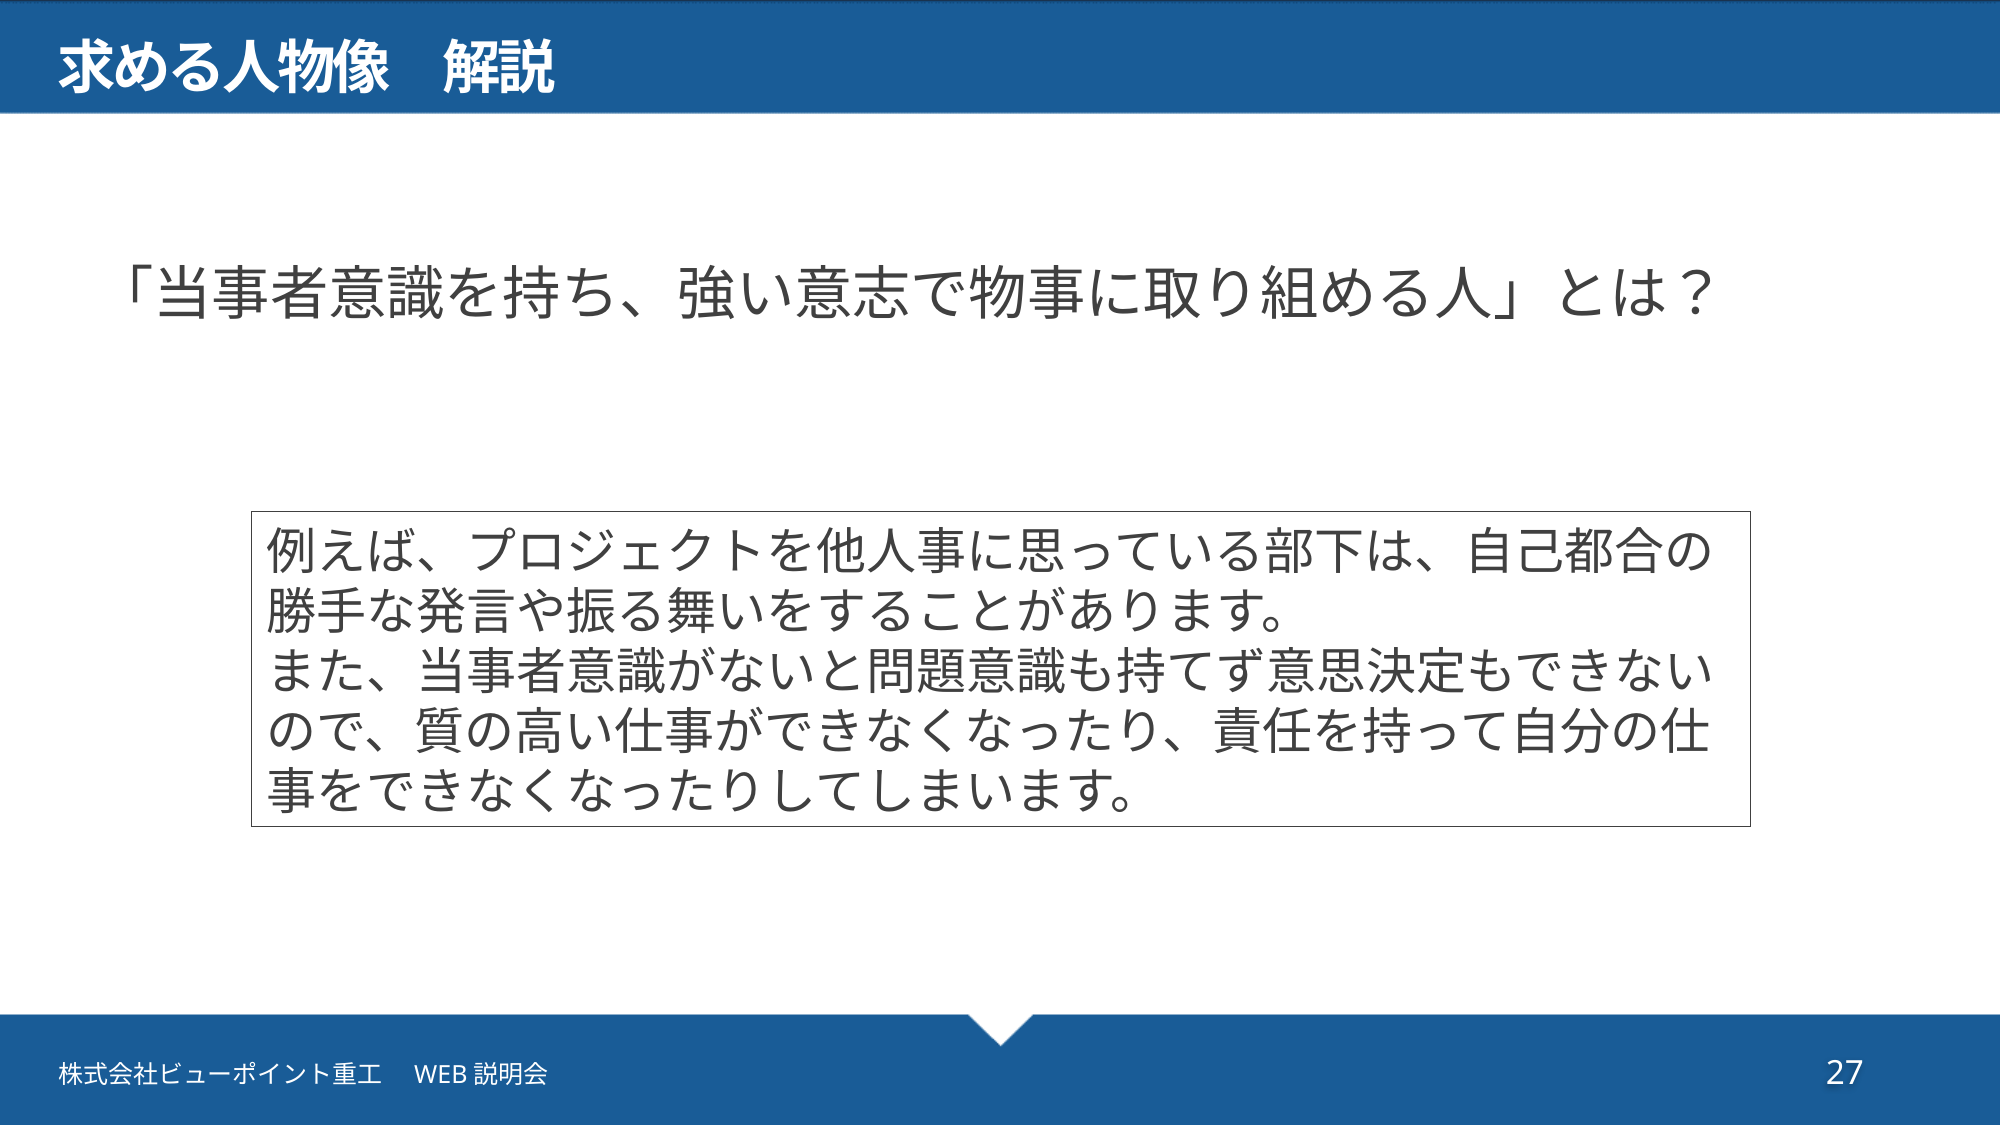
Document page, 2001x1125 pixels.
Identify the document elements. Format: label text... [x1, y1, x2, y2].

list 求める人物像 解説 [42, 30, 1226, 105]
text_box 「当事者意識を持ち、強い意志で物事に取り組める人」とは？ [80, 248, 1742, 334]
picture [0, 0, 2000, 1125]
text_box 例えば、プロジェクトを他人事に思っている部下は、自己都合の勝手な発言や振る舞いをすることがあります。 また、当事者意識がないと問題意識も持てず意思決定もできないので、質の高い仕事ができなくなったり、責任を持って自分の仕事をできなくなったりしてしまいます。 [251, 511, 1751, 827]
